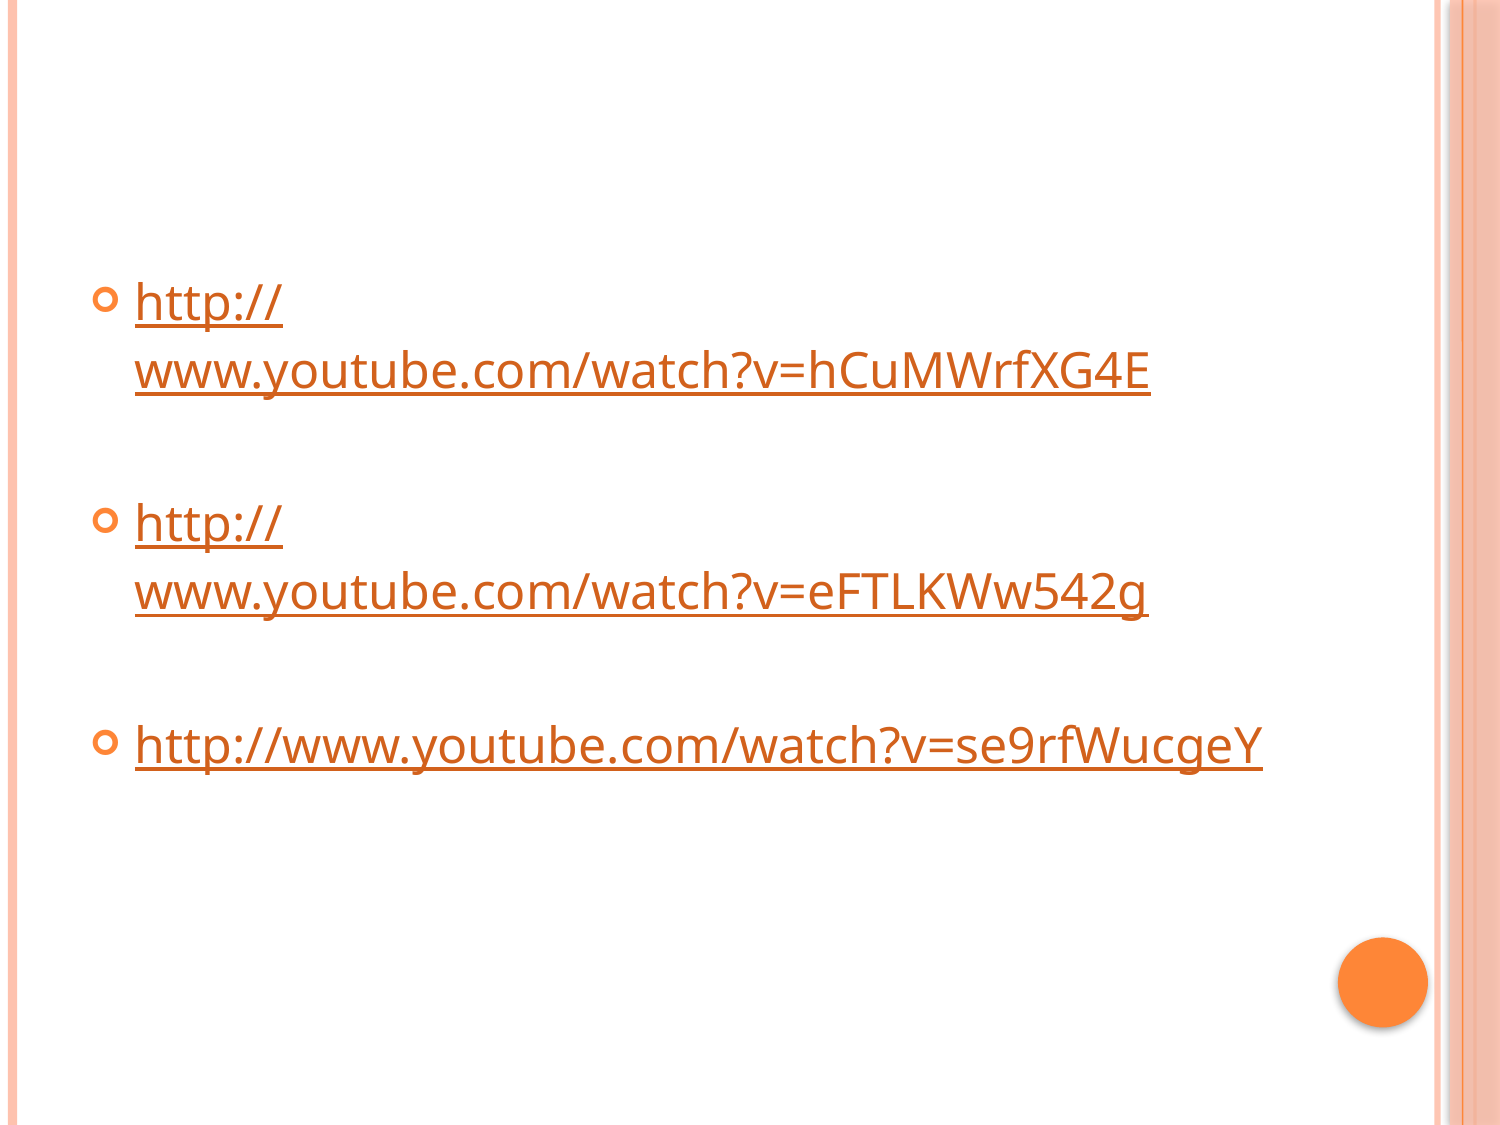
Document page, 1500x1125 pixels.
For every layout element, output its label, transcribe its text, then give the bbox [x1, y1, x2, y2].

list http://www.youtube.com/watch?v=hCuMWrfXG4E http://www.youtube.com/watch?v=eFTLKWw542g http://www.youtube.com/watch?v=se9rfWucgeY [75, 262, 1300, 1062]
